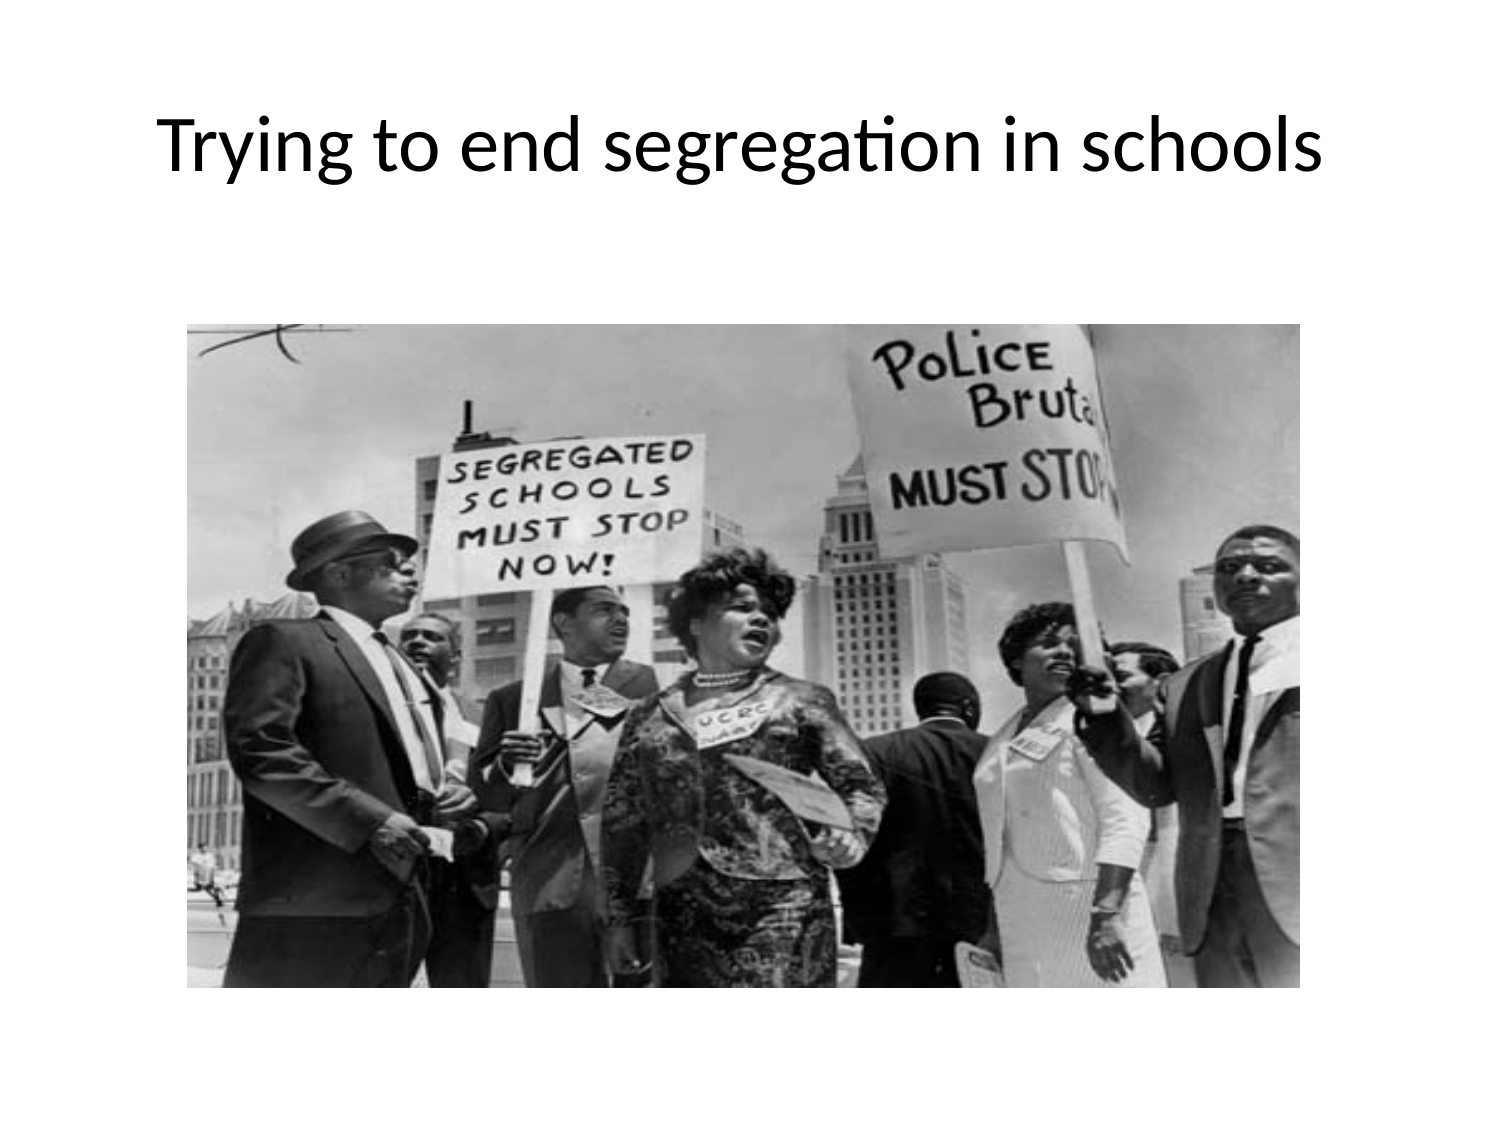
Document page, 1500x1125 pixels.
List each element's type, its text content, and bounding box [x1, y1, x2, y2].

title Trying to end segregation in schools [74, 44, 1426, 233]
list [187, 324, 1301, 988]
